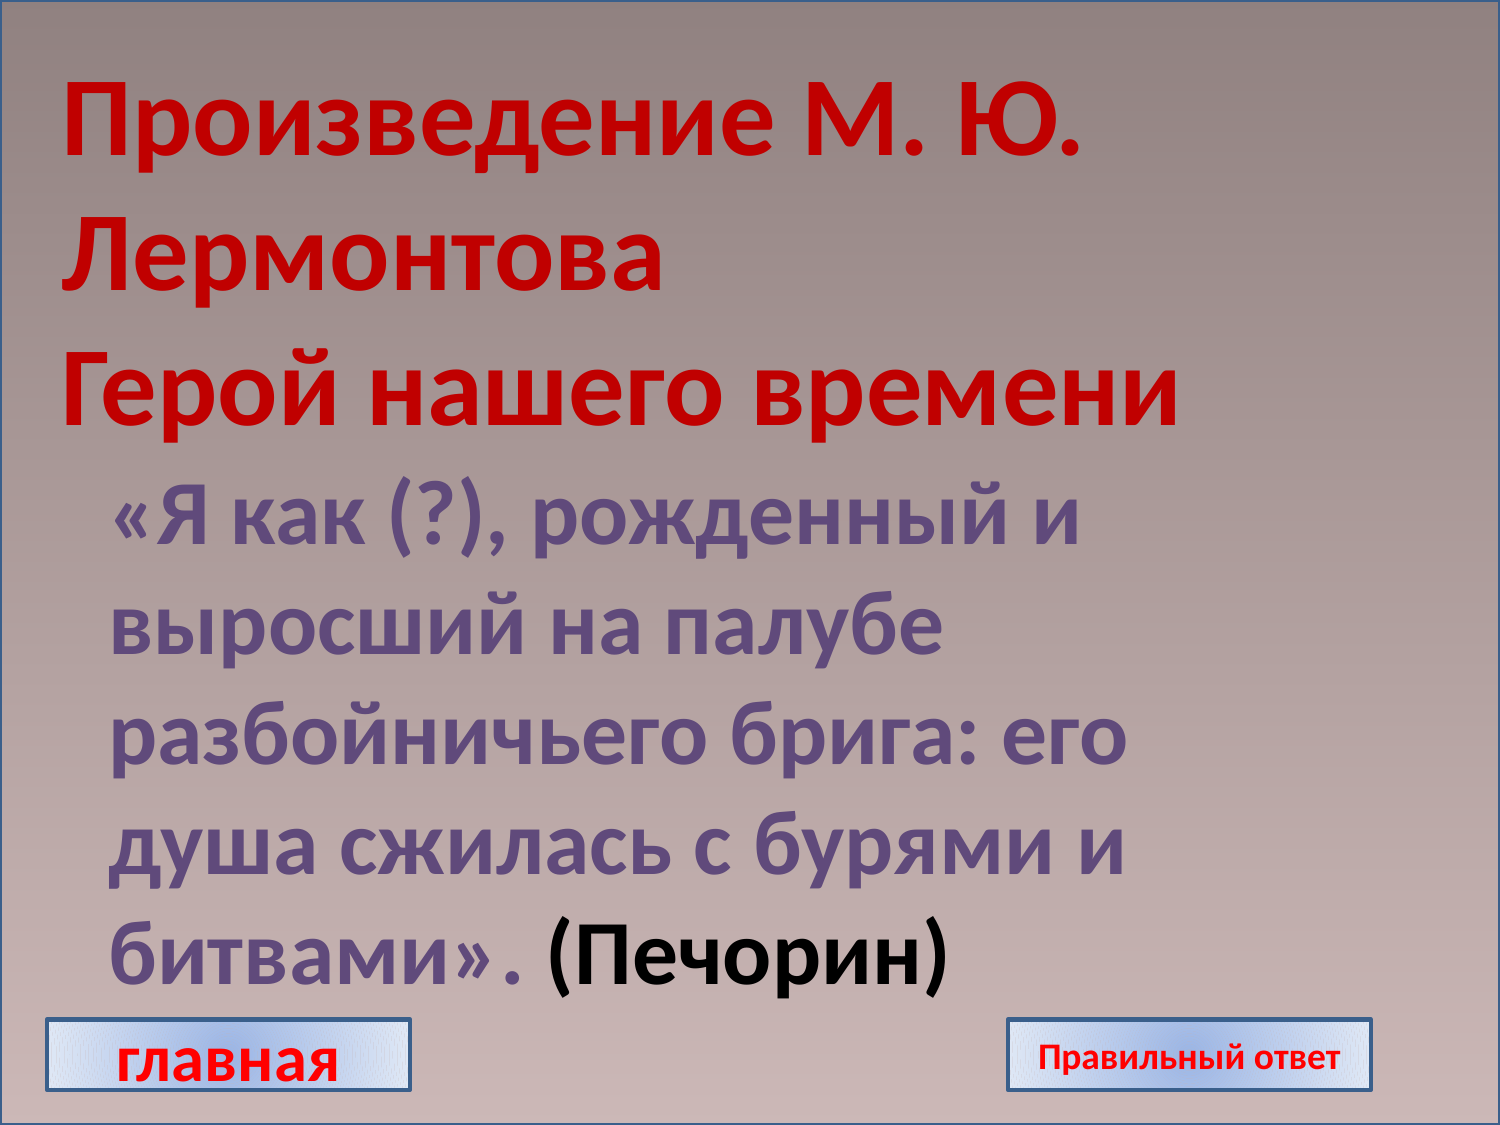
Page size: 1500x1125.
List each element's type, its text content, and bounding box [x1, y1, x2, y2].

text_box [0, 0, 1500, 1125]
text_box Правильный ответ [1006, 1017, 1373, 1092]
text_box Произведение М. Ю. Лермонтова Герой нашего времени [46, 35, 1442, 591]
text_box «Я как (?), рожденный и выросший на палубе разбойничьего брига: его душа сжилась с бурями и битвами». (Печорин) [93, 591, 1371, 1010]
text_box главная [45, 1017, 412, 1092]
